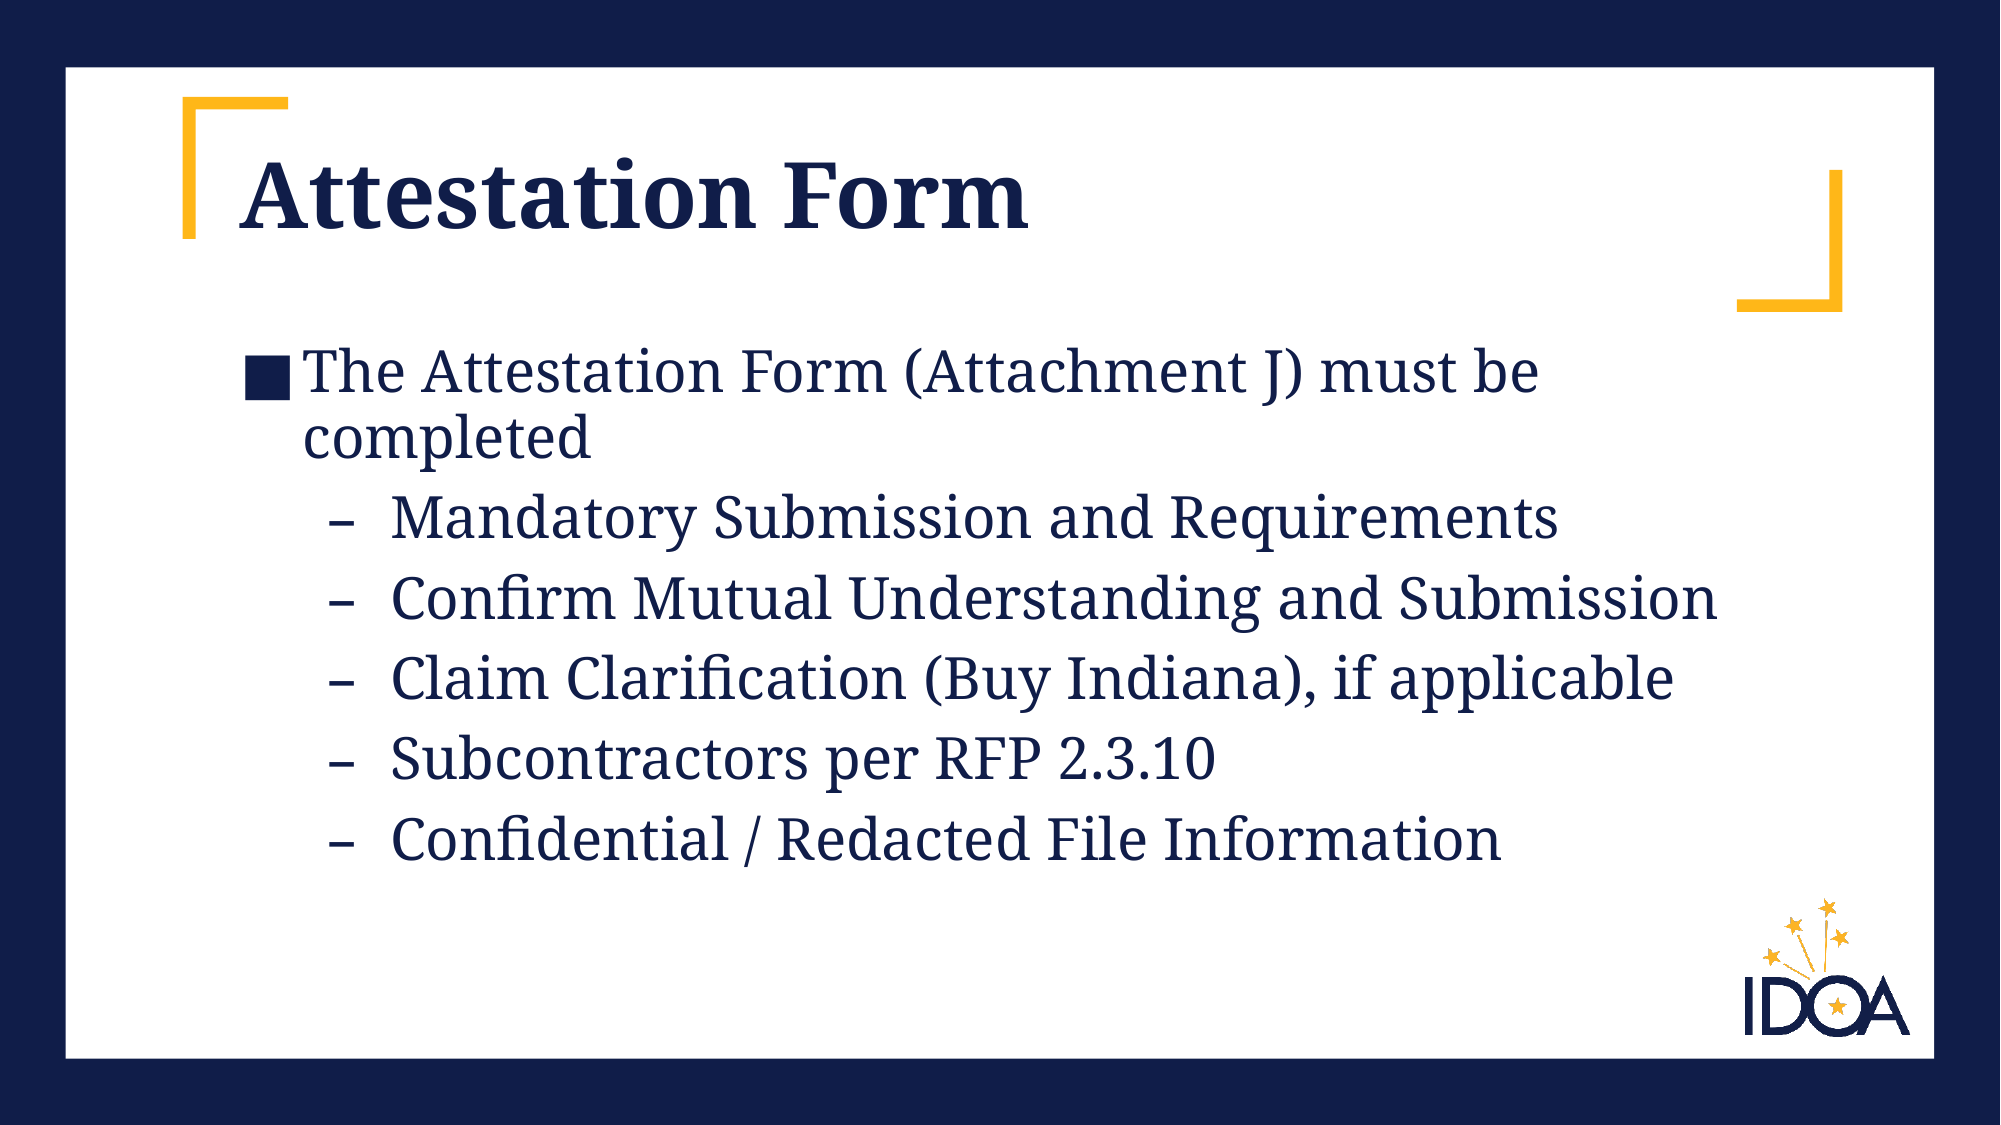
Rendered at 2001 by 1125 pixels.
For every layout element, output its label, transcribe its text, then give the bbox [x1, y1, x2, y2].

title Attestation Form [225, 142, 1800, 279]
picture [1702, 857, 1959, 1114]
list The Attestation Form (Attachment J) must be completed Mandatory Submission and Requirements Confirm Mutual Understanding and Submission Claim Clarification (Buy Indiana), if applicable Subcontractors per RFP 2.3.10 Confidential / Redacted File Information [225, 332, 1800, 967]
